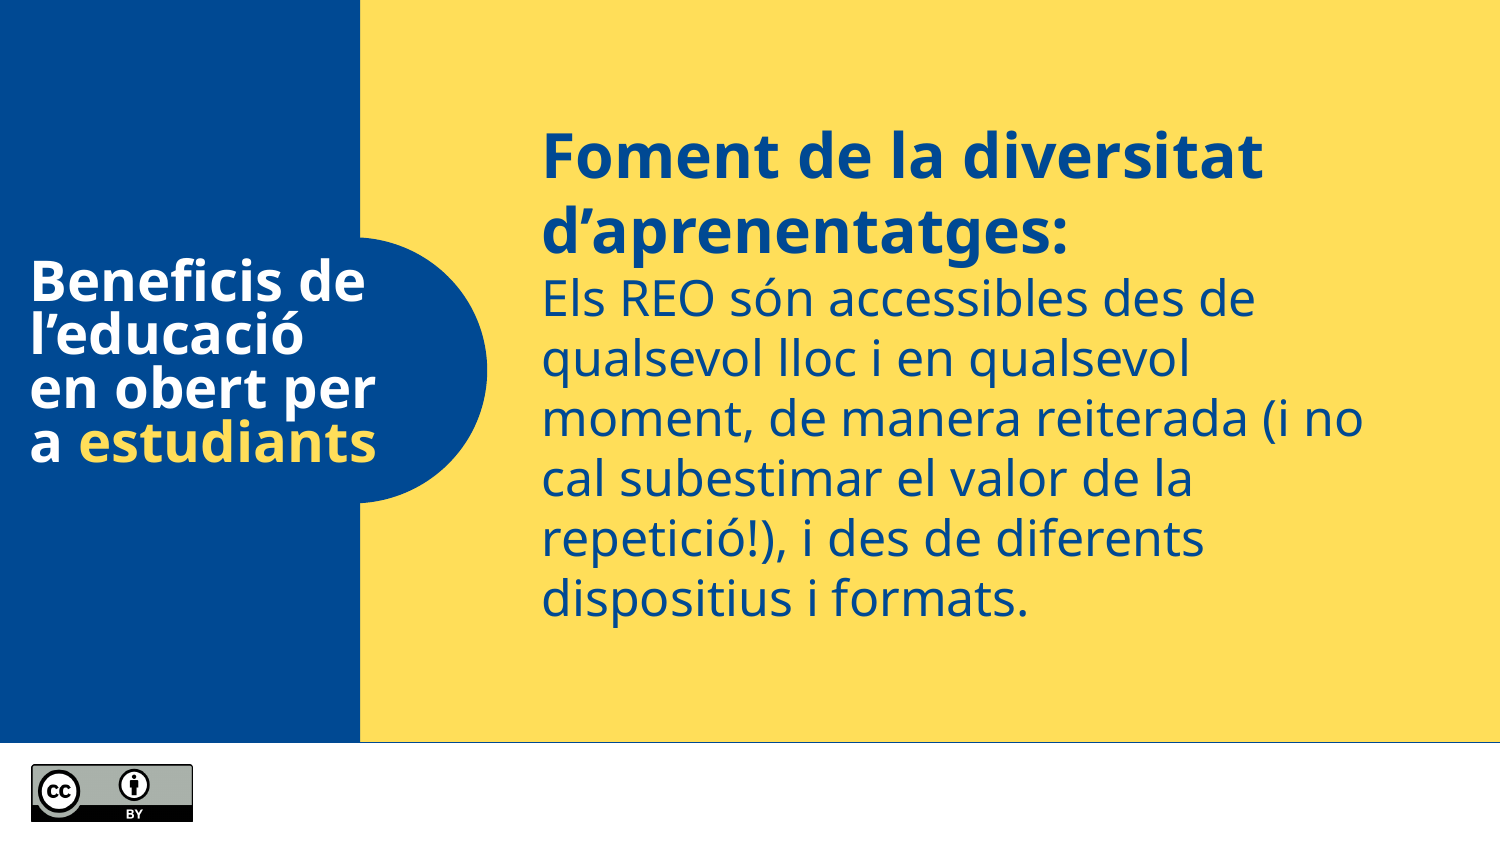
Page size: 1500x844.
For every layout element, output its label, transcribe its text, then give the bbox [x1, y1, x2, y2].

text_box [0, 0, 361, 742]
text_box [0, 750, 1500, 844]
text_box [291, 244, 488, 504]
picture [31, 764, 193, 822]
text_box Beneficis de l’educació en obert per a estudiants [14, 242, 397, 489]
text_box [317, 237, 389, 242]
text_box Foment de la diversitat d’aprenentatges: Els REO són accessibles des de qualsevol lloc i en qualsevol moment, de manera reiterada (i no cal subestimar el valor de la repetició!), i des de diferents dispositius i formats. [526, 101, 1420, 741]
